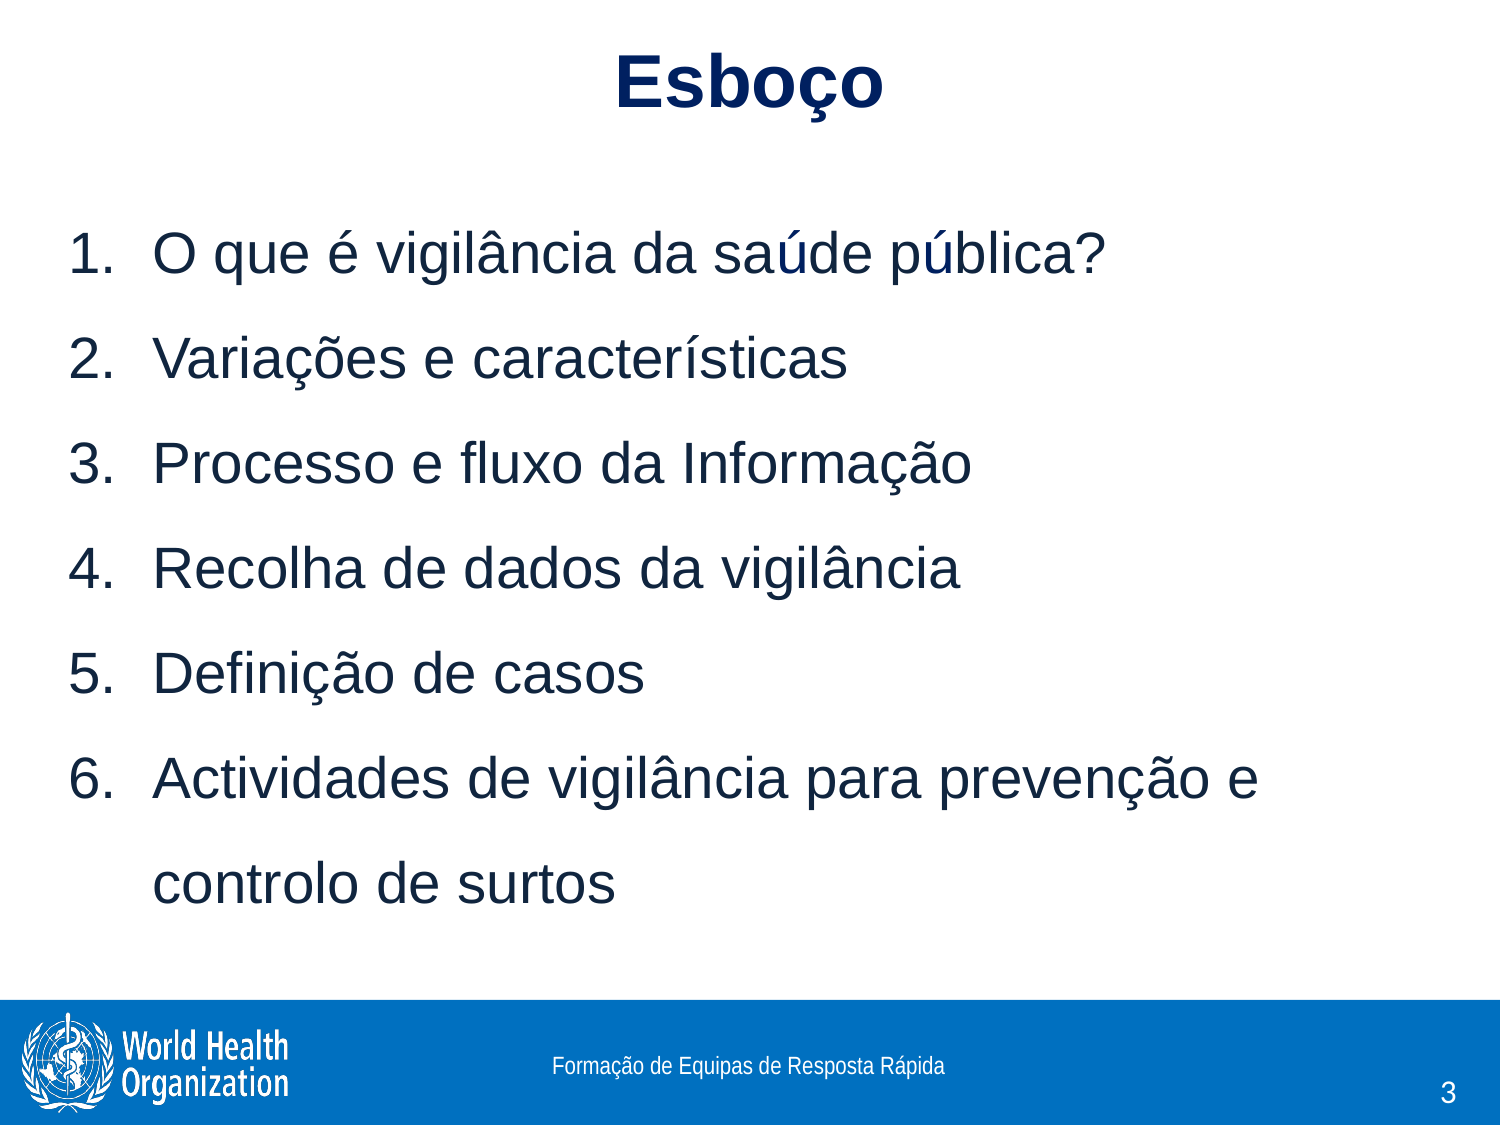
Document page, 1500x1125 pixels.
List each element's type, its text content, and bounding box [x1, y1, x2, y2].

title Esboço [0, 19, 1500, 135]
picture [21, 1012, 288, 1113]
list O que é vigilância da saúde pública? Variações e características Processo e fluxo da Informação Recolha de dados da vigilância Definição de casos Actividades de vigilância para prevenção e controlo de surtos [53, 172, 1447, 953]
